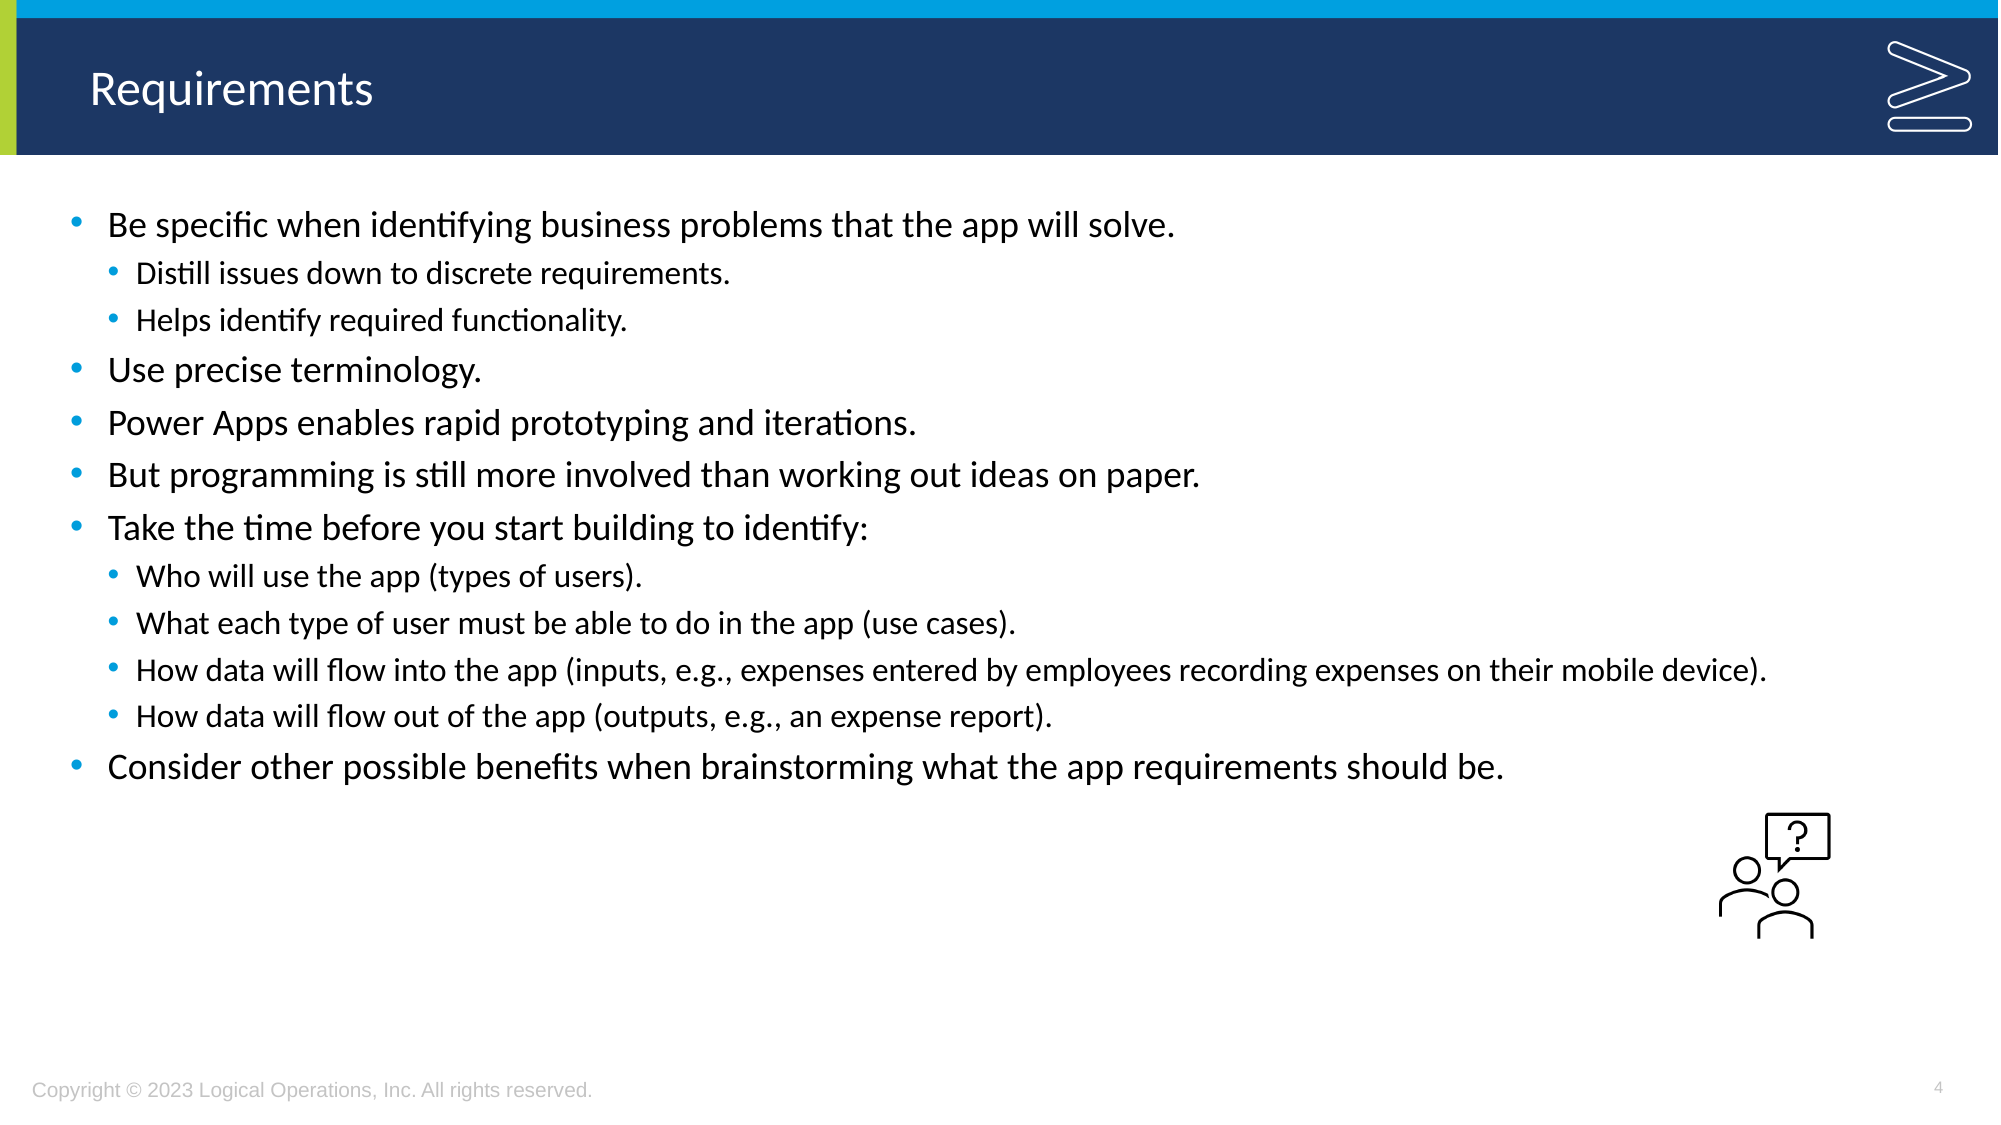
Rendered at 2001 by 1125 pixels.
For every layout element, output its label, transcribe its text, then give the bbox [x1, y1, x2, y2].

picture [0, 0, 74, 155]
slide_number 4 [1491, 1057, 1959, 1118]
title Requirements [74, 16, 1850, 155]
list Be specific when identifying business problems that the app will solve. Distill issues down to discrete requirements. Helps identify required functionality. Use precise terminology. Power Apps enables rapid prototyping and iterations. But programming is still more involved than working out ideas on paper. Take the time before you start building to identify: Who will use the app (types of users). What each type of user must be able to do in the app (use cases). How data will flow into the app (inputs, e.g., expenses entered by employees recording expenses on their mobile device). How data will flow out of the app (outputs, e.g., an expense report). Consider other possible benefits when brainstorming what the app requirements should be. [55, 192, 1968, 381]
picture [1850, 19, 1998, 155]
picture [1699, 800, 1851, 952]
